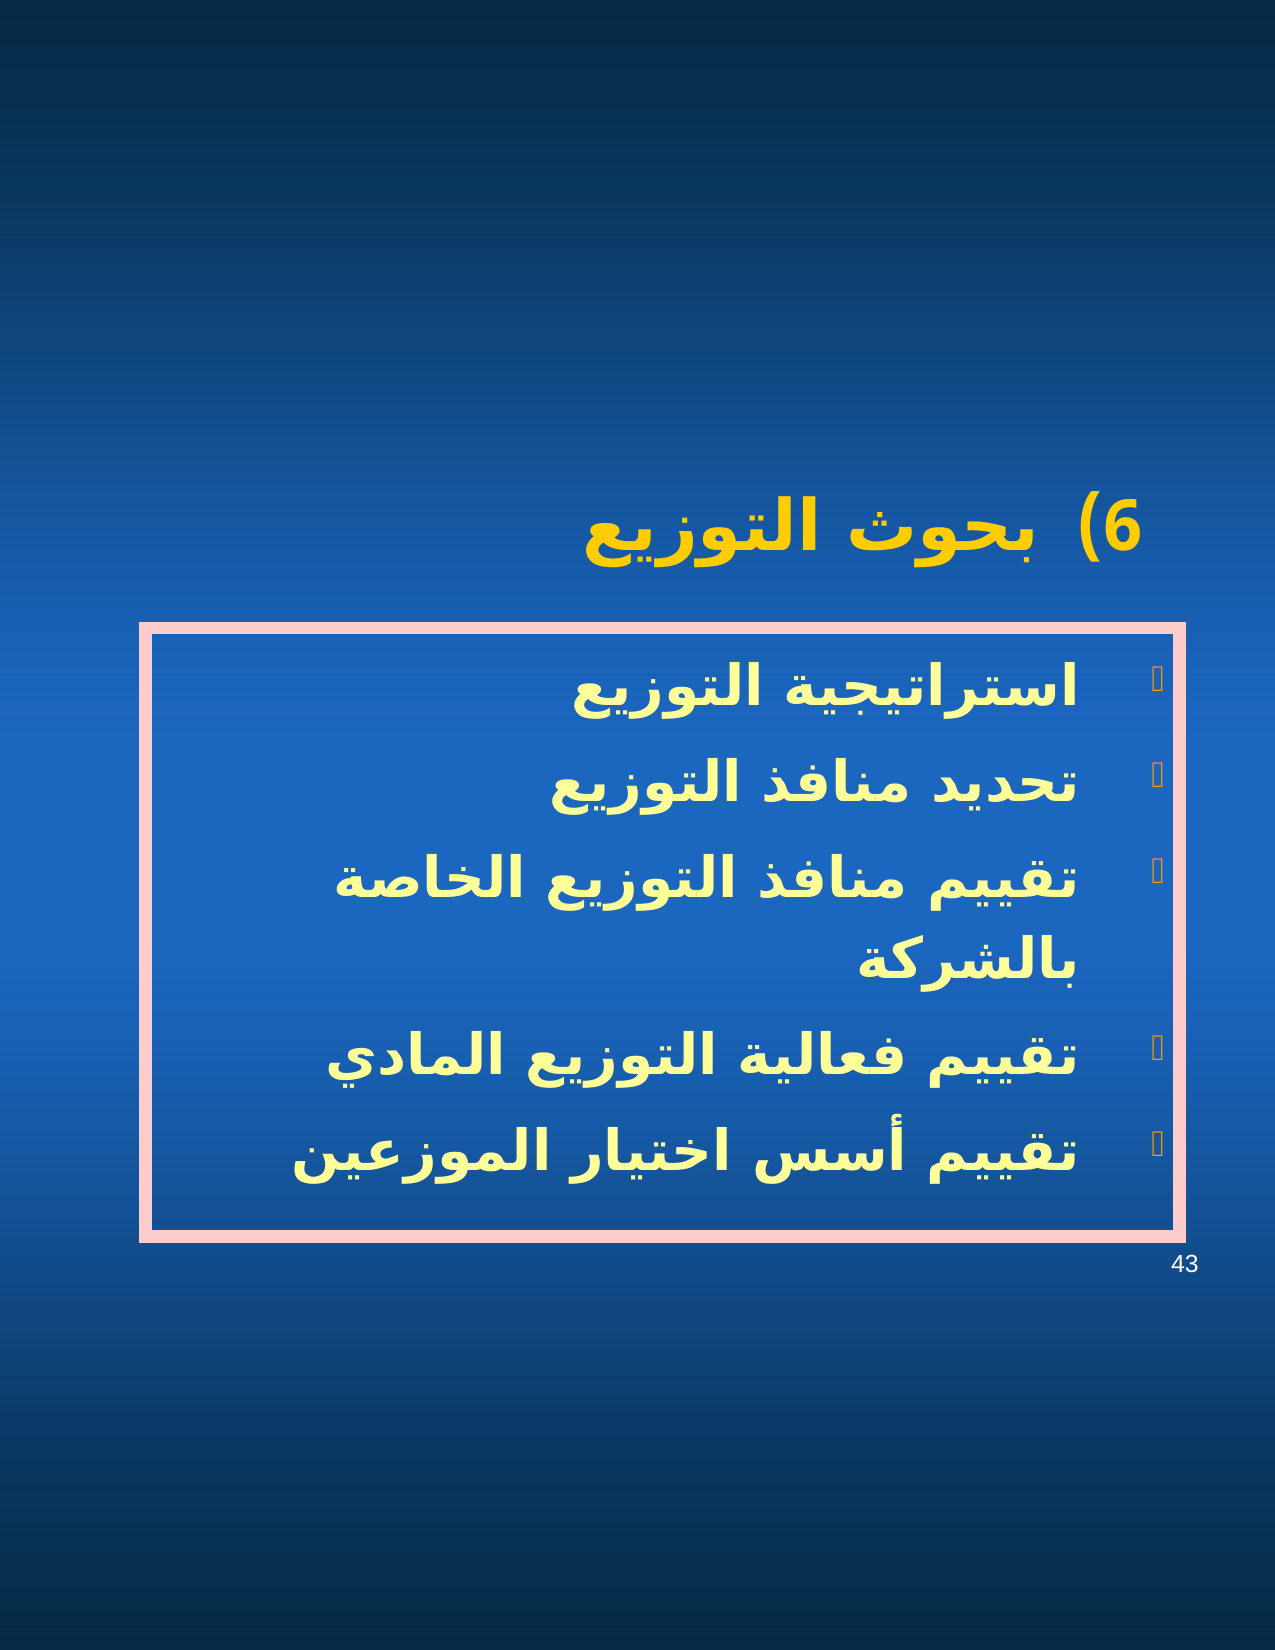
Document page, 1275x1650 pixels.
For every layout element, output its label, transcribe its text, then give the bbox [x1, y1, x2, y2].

text_box 6) بحوث التوزيع [355, 472, 1159, 582]
picture [0, 0, 1275, 1650]
text_box 43 [913, 1217, 1212, 1284]
text_box استراتيجية التوزيع تحديد منافذ التوزيع تقييم منافذ التوزيع الخاصة بالشركة تقييم فعالية التوزيع المادي تقييم أسس اختيار الموزعين [145, 628, 1180, 1237]
